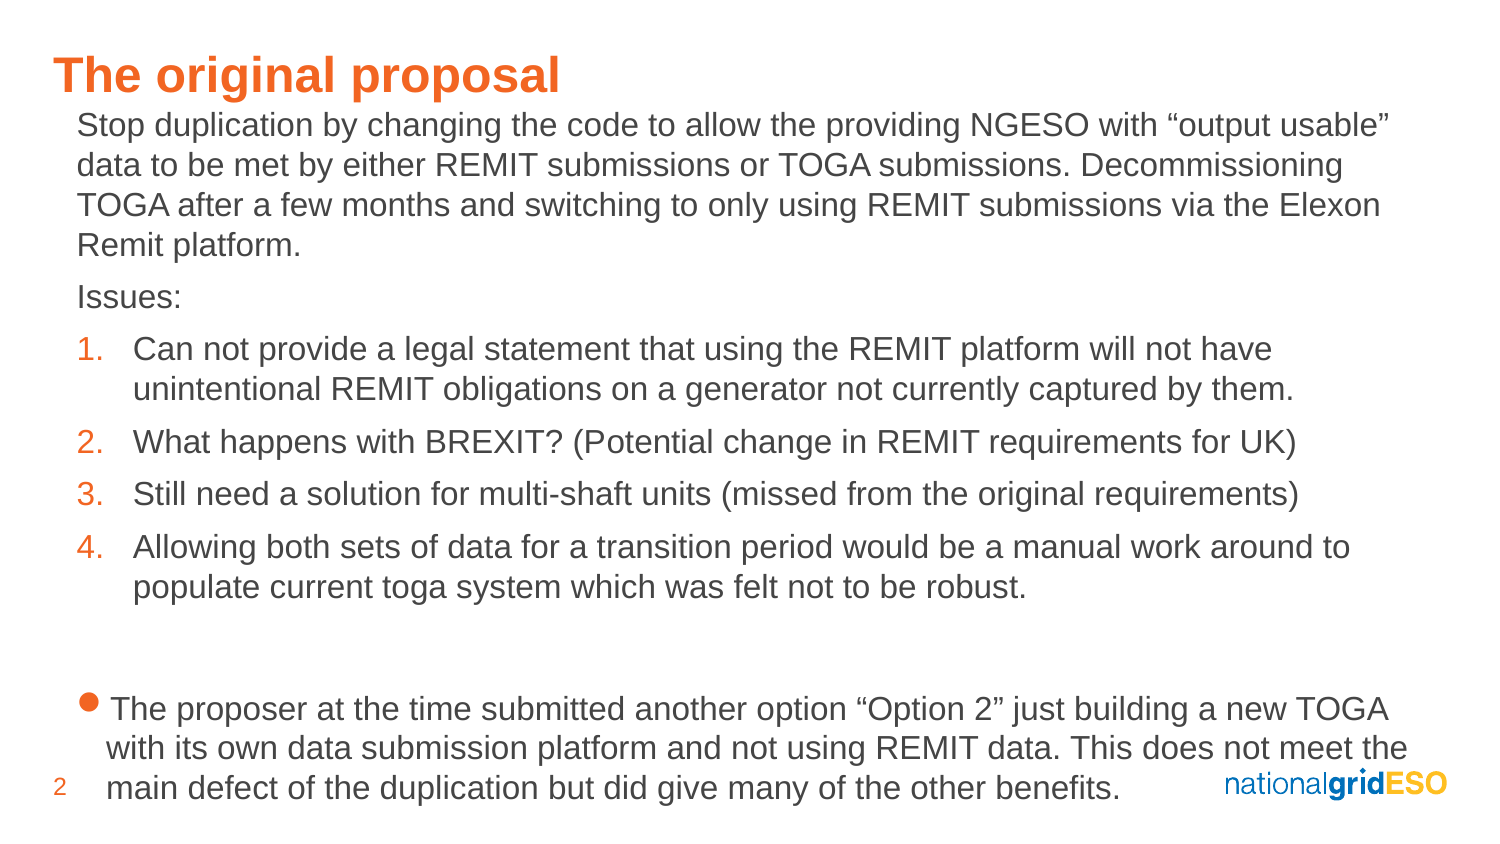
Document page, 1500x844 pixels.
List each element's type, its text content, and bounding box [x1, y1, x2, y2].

list Stop duplication by changing the code to allow the providing NGESO with “output usable” data to be met by either REMIT submissions or TOGA submissions. Decommissioning TOGA after a few months and switching to only using REMIT submissions via the Elexon Remit platform. Issues: Can not provide a legal statement that using the REMIT platform will not have unintentional REMIT obligations on a generator not currently captured by them. What happens with BREXIT? (Potential change in REMIT requirements for UK) Still need a solution for multi-shaft units (missed from the original requirements) Allowing both sets of data for a transition period would be a manual work around to populate current toga system which was felt not to be robust. The proposer at the time submitted another option “Option 2” just building a new TOGA with its own data submission platform and not using REMIT data. This does not meet the main defect of the duplication but did give many of the other benefits. [76, 102, 1424, 798]
title The original proposal [53, 54, 1447, 103]
